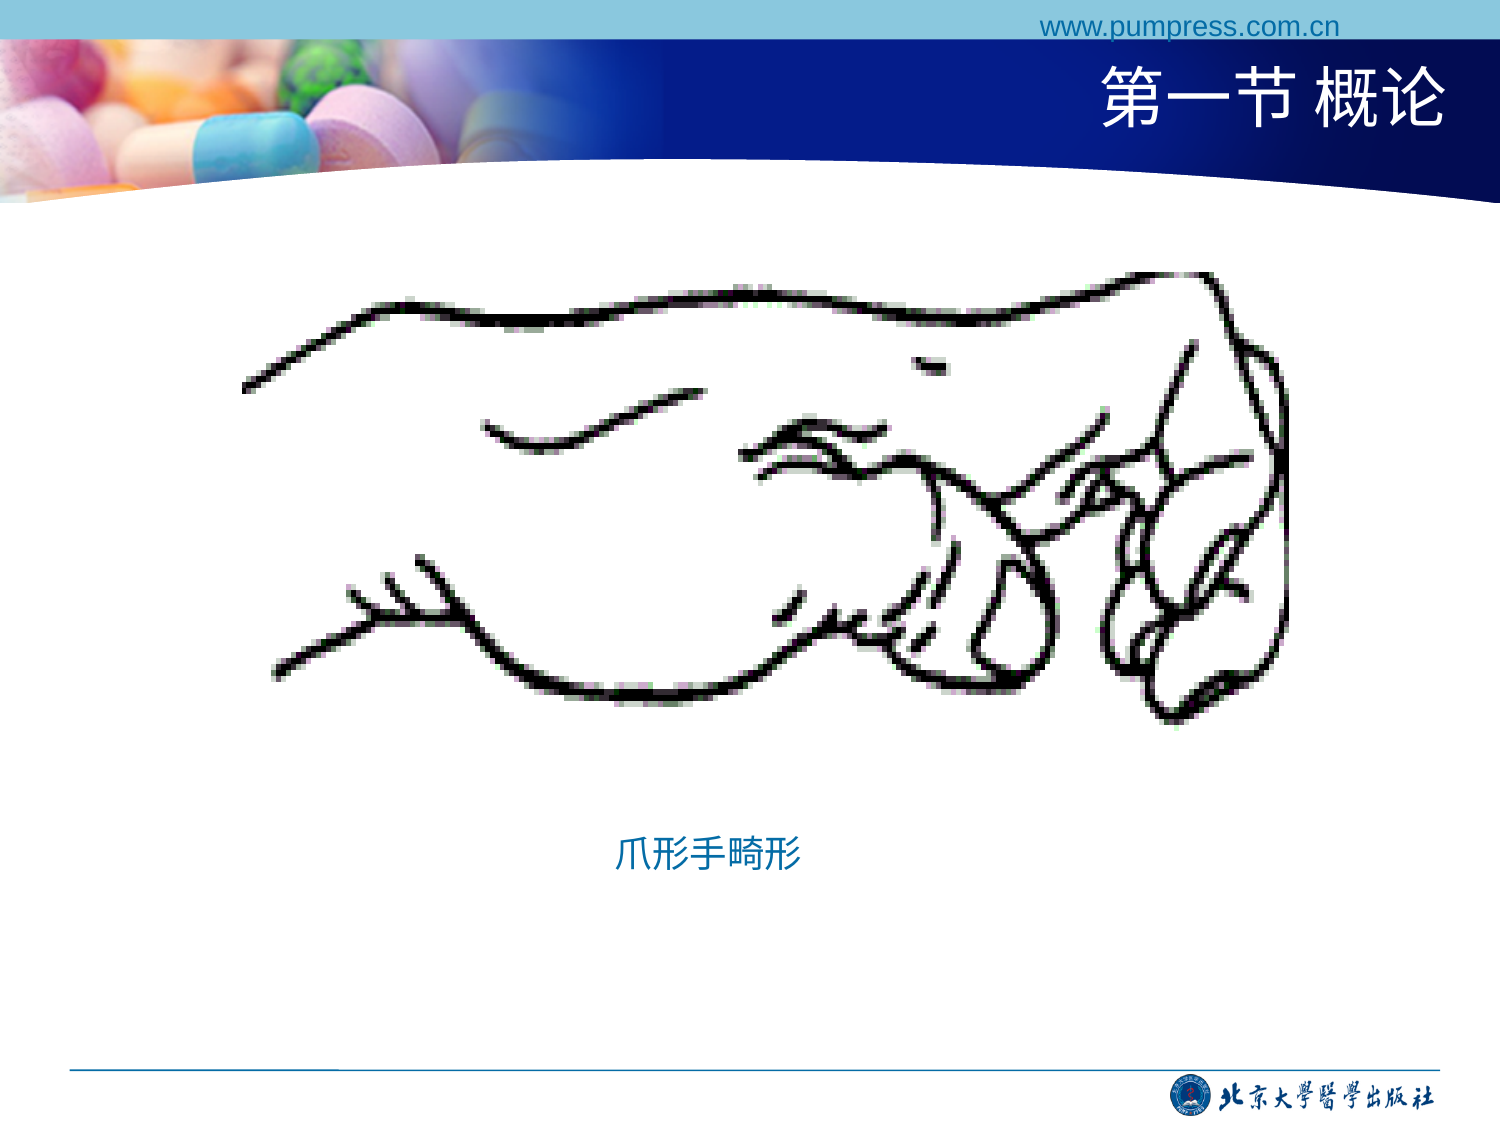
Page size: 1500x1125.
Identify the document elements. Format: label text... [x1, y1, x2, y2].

picture [1170, 1074, 1436, 1118]
title 第一节 概论 [137, 49, 1463, 143]
text_box 爪形手畸形 [600, 822, 818, 882]
picture [241, 271, 1290, 782]
slide_number www.pumpress.com.cn [1025, 0, 1463, 38]
picture [0, 40, 1500, 203]
